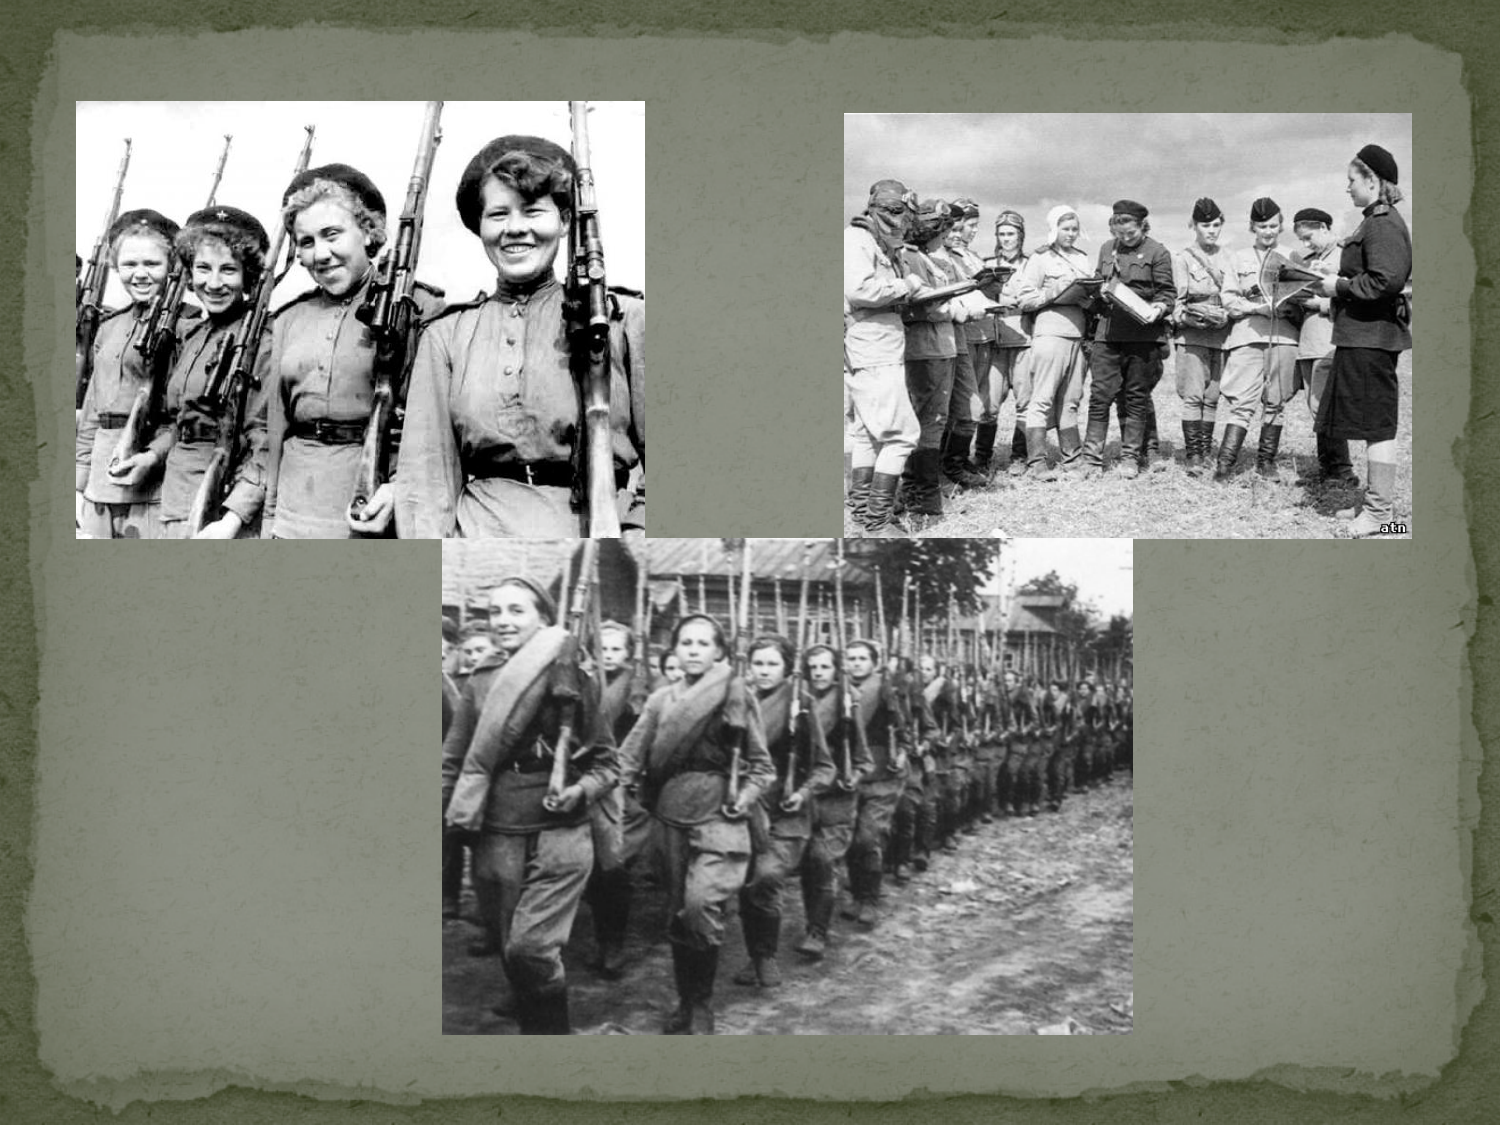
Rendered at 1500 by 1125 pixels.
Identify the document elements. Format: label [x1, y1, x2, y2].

picture [76, 101, 1412, 1036]
